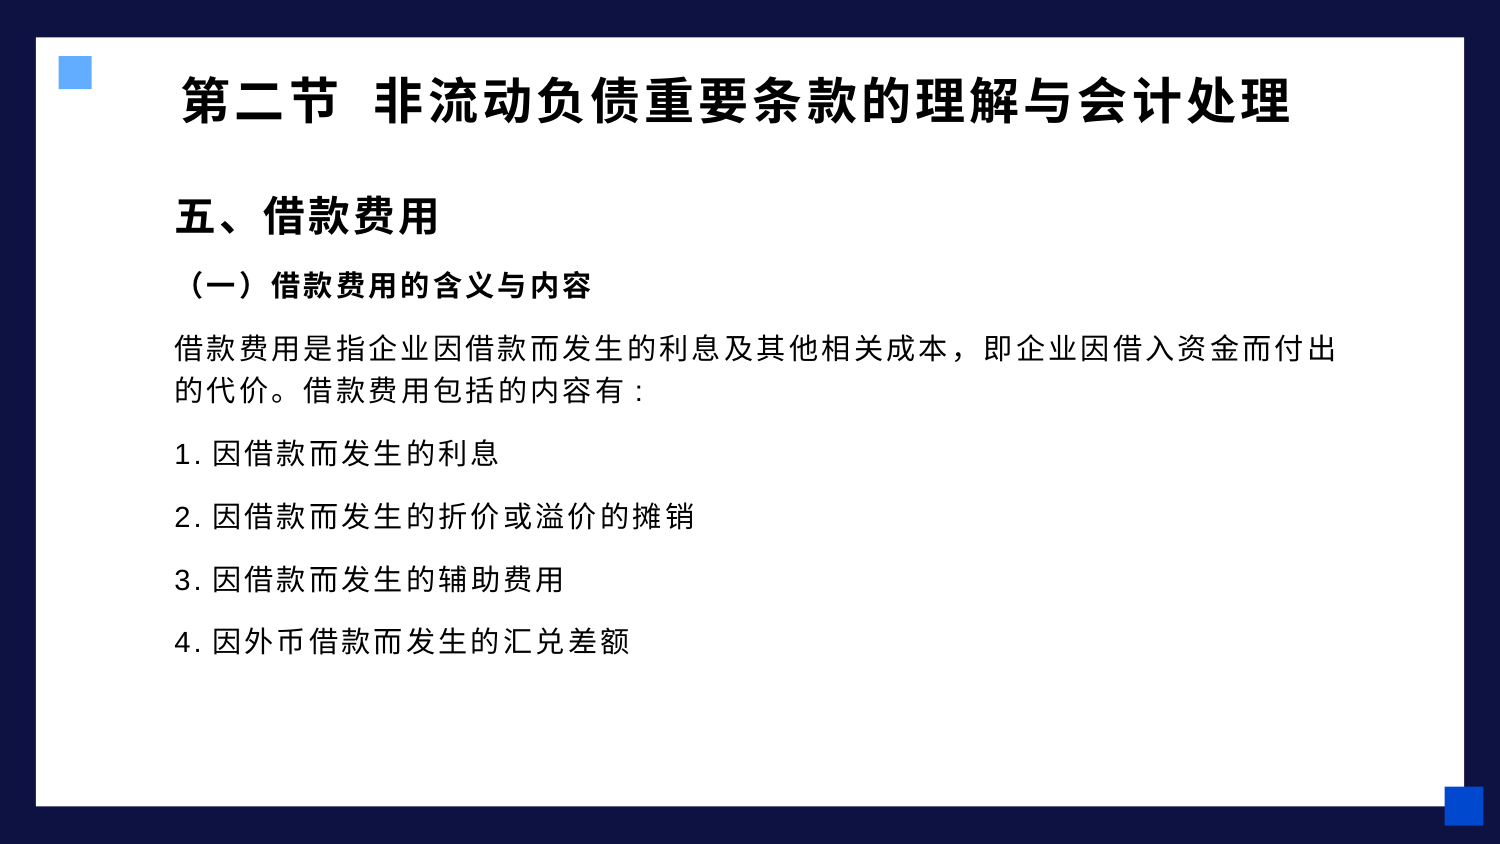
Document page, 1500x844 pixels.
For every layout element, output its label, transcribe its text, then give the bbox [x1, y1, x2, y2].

title 第二节 非流动负债重要条款的理解与会计处理 [141, 48, 1327, 138]
list 五、借款费用 （一）借款费用的含义与内容 借款费用是指企业因借款而发生的利息及其他相关成本，即企业因借入资金而付出的代价。借款费用包括的内容有: 1.因借款而发生的利息 2.因借款而发生的折价或溢价的摊销 3.因借款而发生的辅助费用 4.因外币借款而发生的汇兑差额 [157, 179, 1376, 604]
